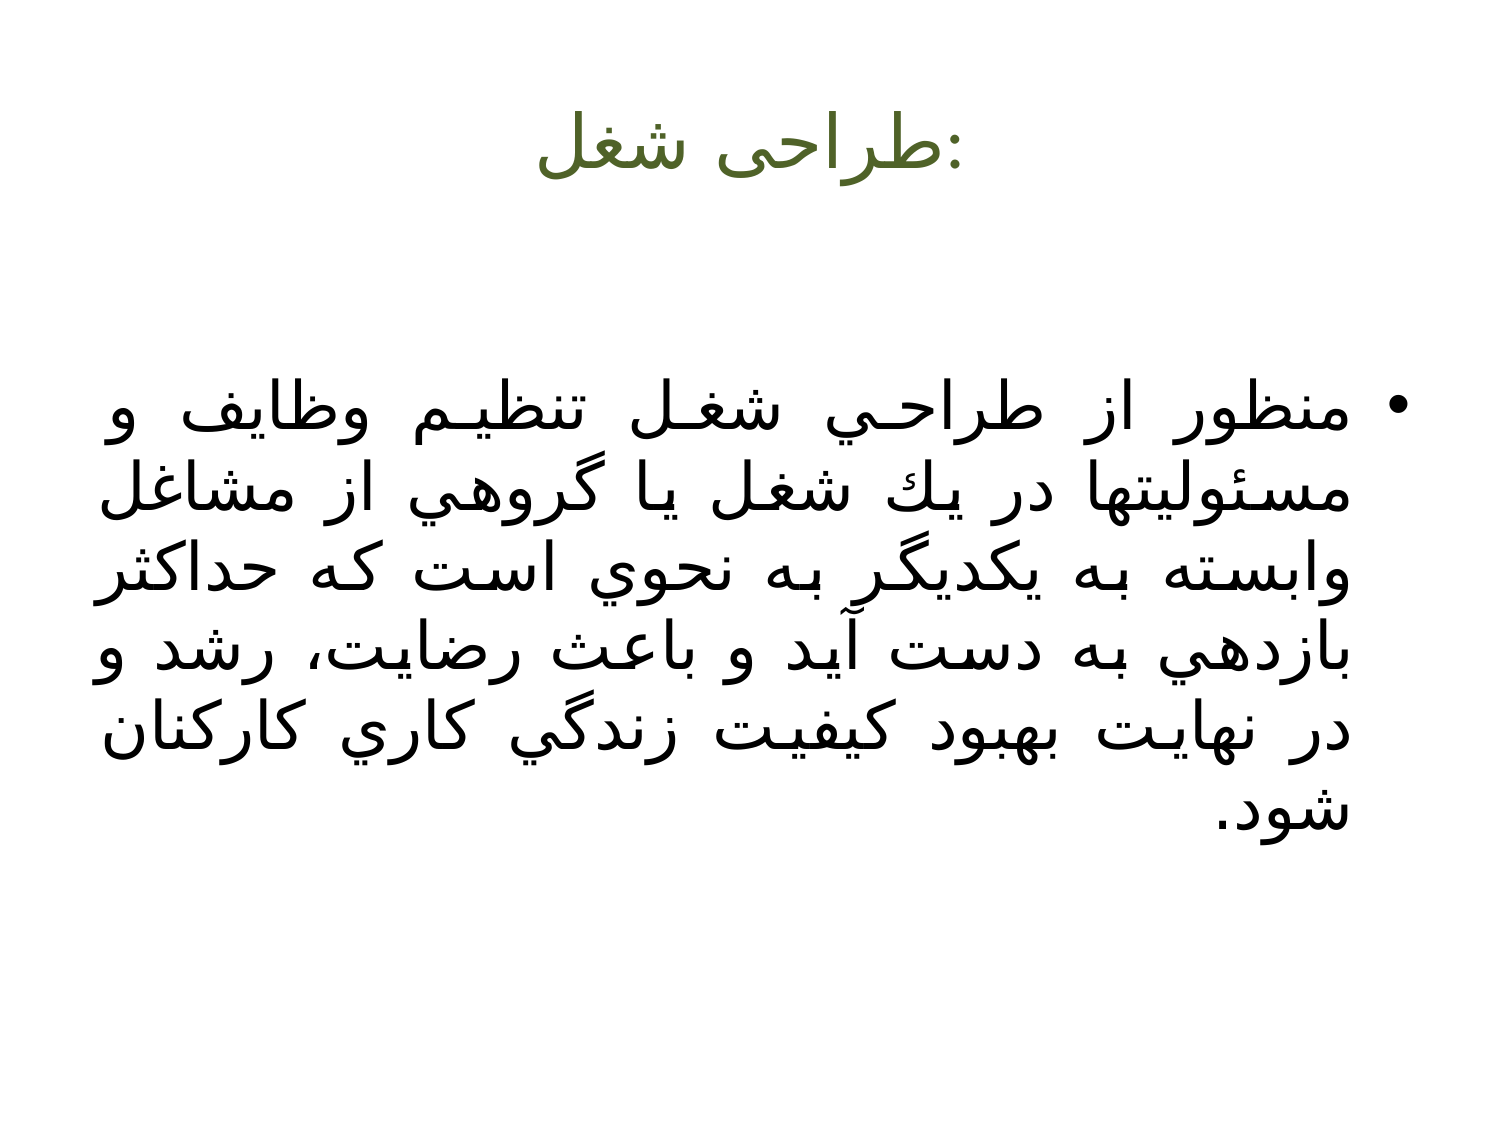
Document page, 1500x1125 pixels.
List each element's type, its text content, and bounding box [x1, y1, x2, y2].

list منظور از طراحي شغل تنظيم وظايف و مسئوليتها در يك شغل يا گروهي از مشاغل وابسته به يكديگر به نحوي است كه حداكثر بازدهي به دست آيد و باعث رضايت، رشد و در نهايت بهبود كيفيت زندگي كاري كاركنان شود. [75, 262, 1425, 1005]
title طراحی شغل: [75, 45, 1425, 233]
